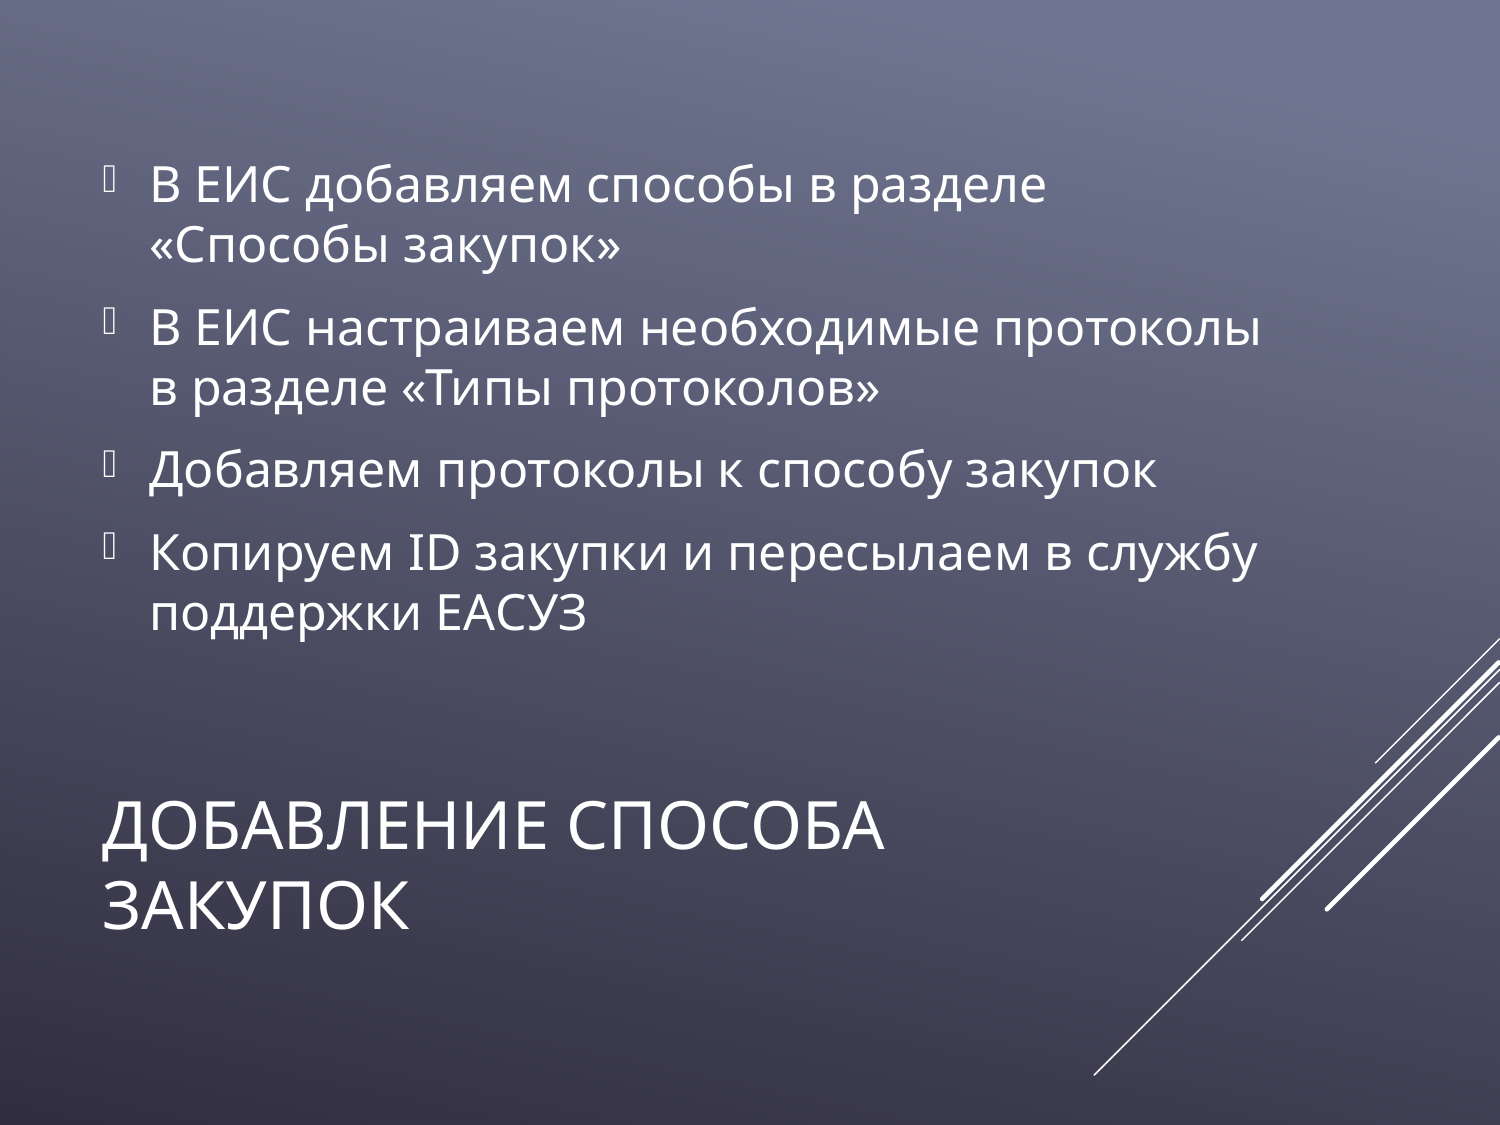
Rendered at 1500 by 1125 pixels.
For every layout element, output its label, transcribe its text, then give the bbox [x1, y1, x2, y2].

title Добавление способа закупок [87, 737, 1163, 988]
list В ЕИС добавляем способы в разделе «Способы закупок» В ЕИС настраиваем необходимые протоколы в разделе «Типы протоколов» Добавляем протоколы к способу закупок Копируем ID закупки и пересылаем в службу поддержки ЕАСУЗ [87, 87, 1307, 706]
